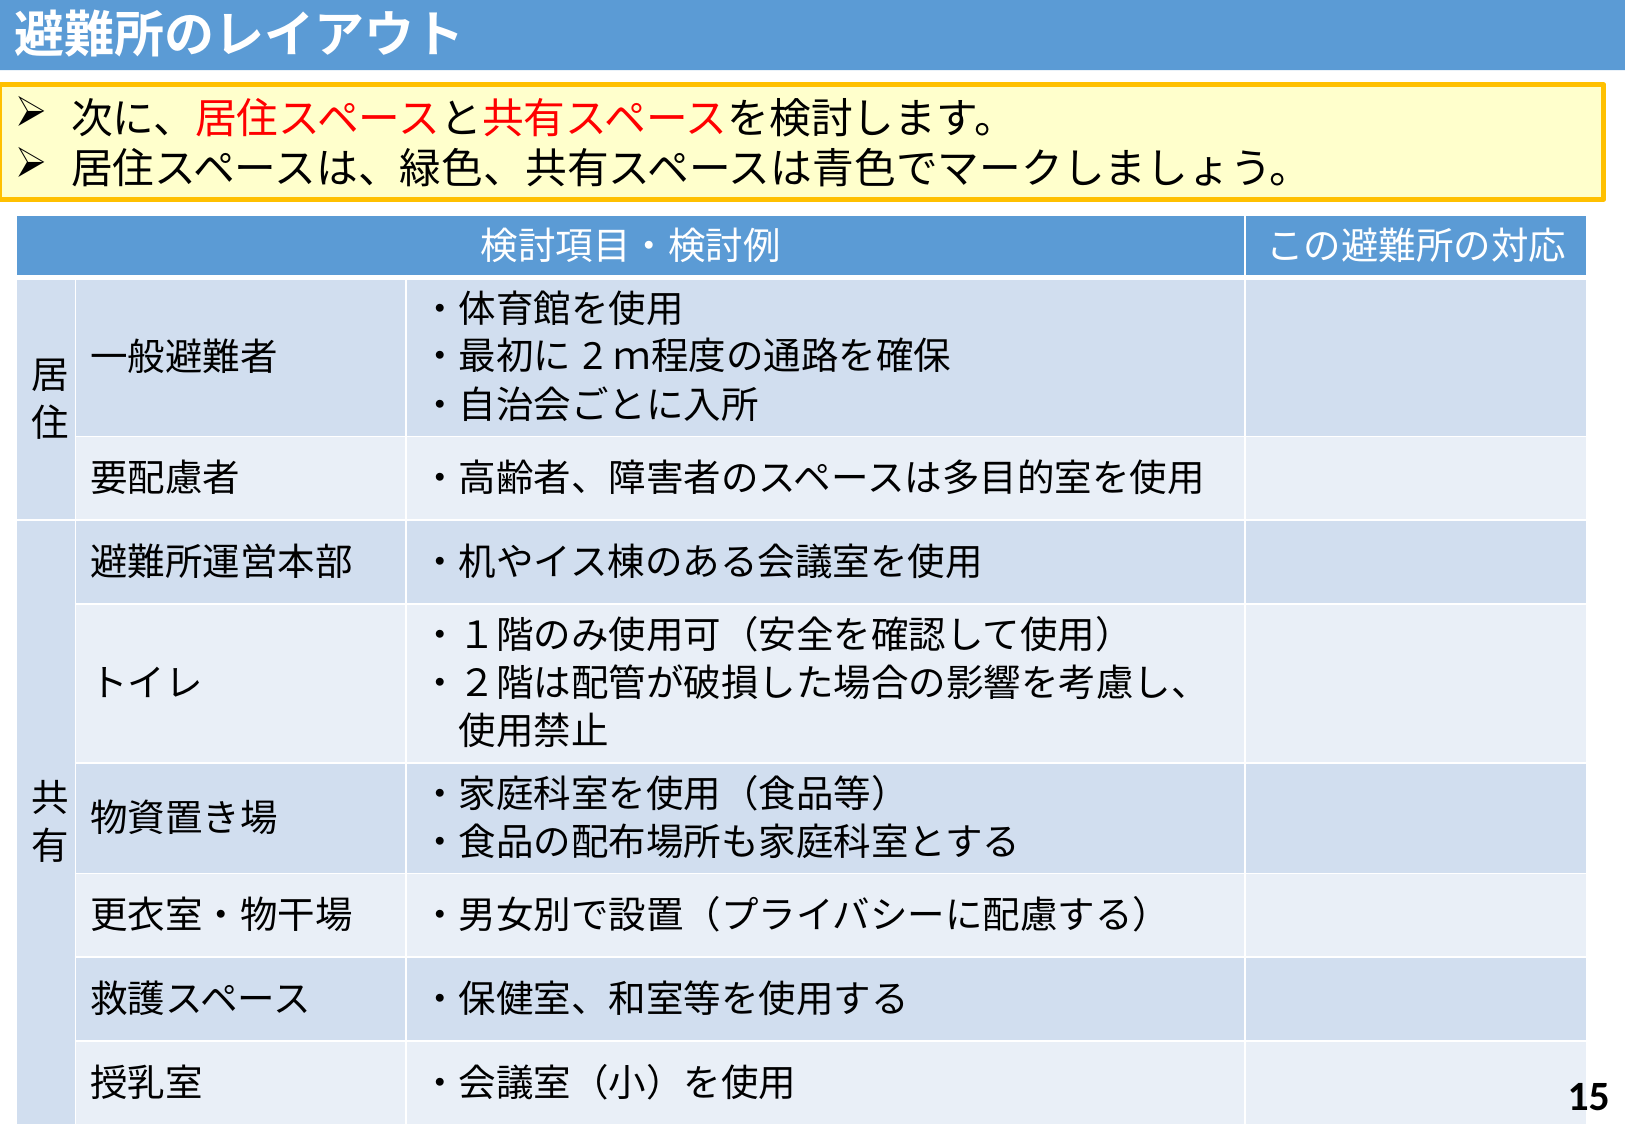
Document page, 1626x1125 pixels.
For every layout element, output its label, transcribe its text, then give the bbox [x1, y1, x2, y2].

table_cell トイレ [76, 605, 405, 762]
table_cell 授乳室 [76, 1042, 405, 1124]
table_cell [1246, 1042, 1586, 1124]
table_header 検討項目・検討例 [17, 216, 1244, 275]
table_cell ・保健室、和室等を使用する [407, 958, 1244, 1040]
table_cell 救護スペース [76, 958, 405, 1040]
table_cell ・男女別で設置（プライバシーに配慮する） [407, 874, 1244, 956]
table_cell 避難所運営本部 [76, 521, 405, 603]
table_cell ・家庭科室を使用（食品等） ・食品の配布場所も家庭科室とする [407, 764, 1244, 873]
table_cell ・会議室（小）を使用 [407, 1042, 1244, 1124]
table_cell [1246, 874, 1586, 956]
table_cell 更衣室・物干場 [76, 874, 405, 956]
table_cell ・１階のみ使用可（安全を確認して使用） ・２階は配管が破損した場合の影響を考慮し、 使用禁止 [407, 605, 1244, 762]
text_box [0, 0, 1625, 74]
table_cell [1246, 605, 1586, 762]
table_cell ・体育館を使用 ・最初に2ｍ程度の通路を確保 ・自治会ごとに入所 [407, 280, 1244, 436]
table_cell ・高齢者、障害者のスペースは多目的室を使用 [407, 437, 1244, 519]
table_cell 要配慮者 [76, 437, 405, 519]
table_cell 共有 [17, 521, 75, 1124]
table_cell [1246, 958, 1586, 1040]
table_cell 物資置き場 [76, 764, 405, 873]
table_cell [1246, 437, 1586, 519]
table_header この避難所の対応 [1246, 216, 1586, 275]
table_cell [1246, 521, 1586, 603]
text_box 次に、居住スペースと共有スペースを検討します。 居住スペースは、緑色、共有スペースは青色でマークしましょう。 [0, 150, 1604, 200]
slide_number 14 [1259, 1064, 1625, 1125]
table_cell 一般避難者 [76, 280, 405, 436]
table_cell 居住 [17, 280, 75, 519]
table_cell ・机やイス棟のある会議室を使用 [407, 521, 1244, 603]
table_cell [1246, 764, 1586, 873]
table_cell [1246, 280, 1586, 436]
text_box [0, 74, 1625, 150]
